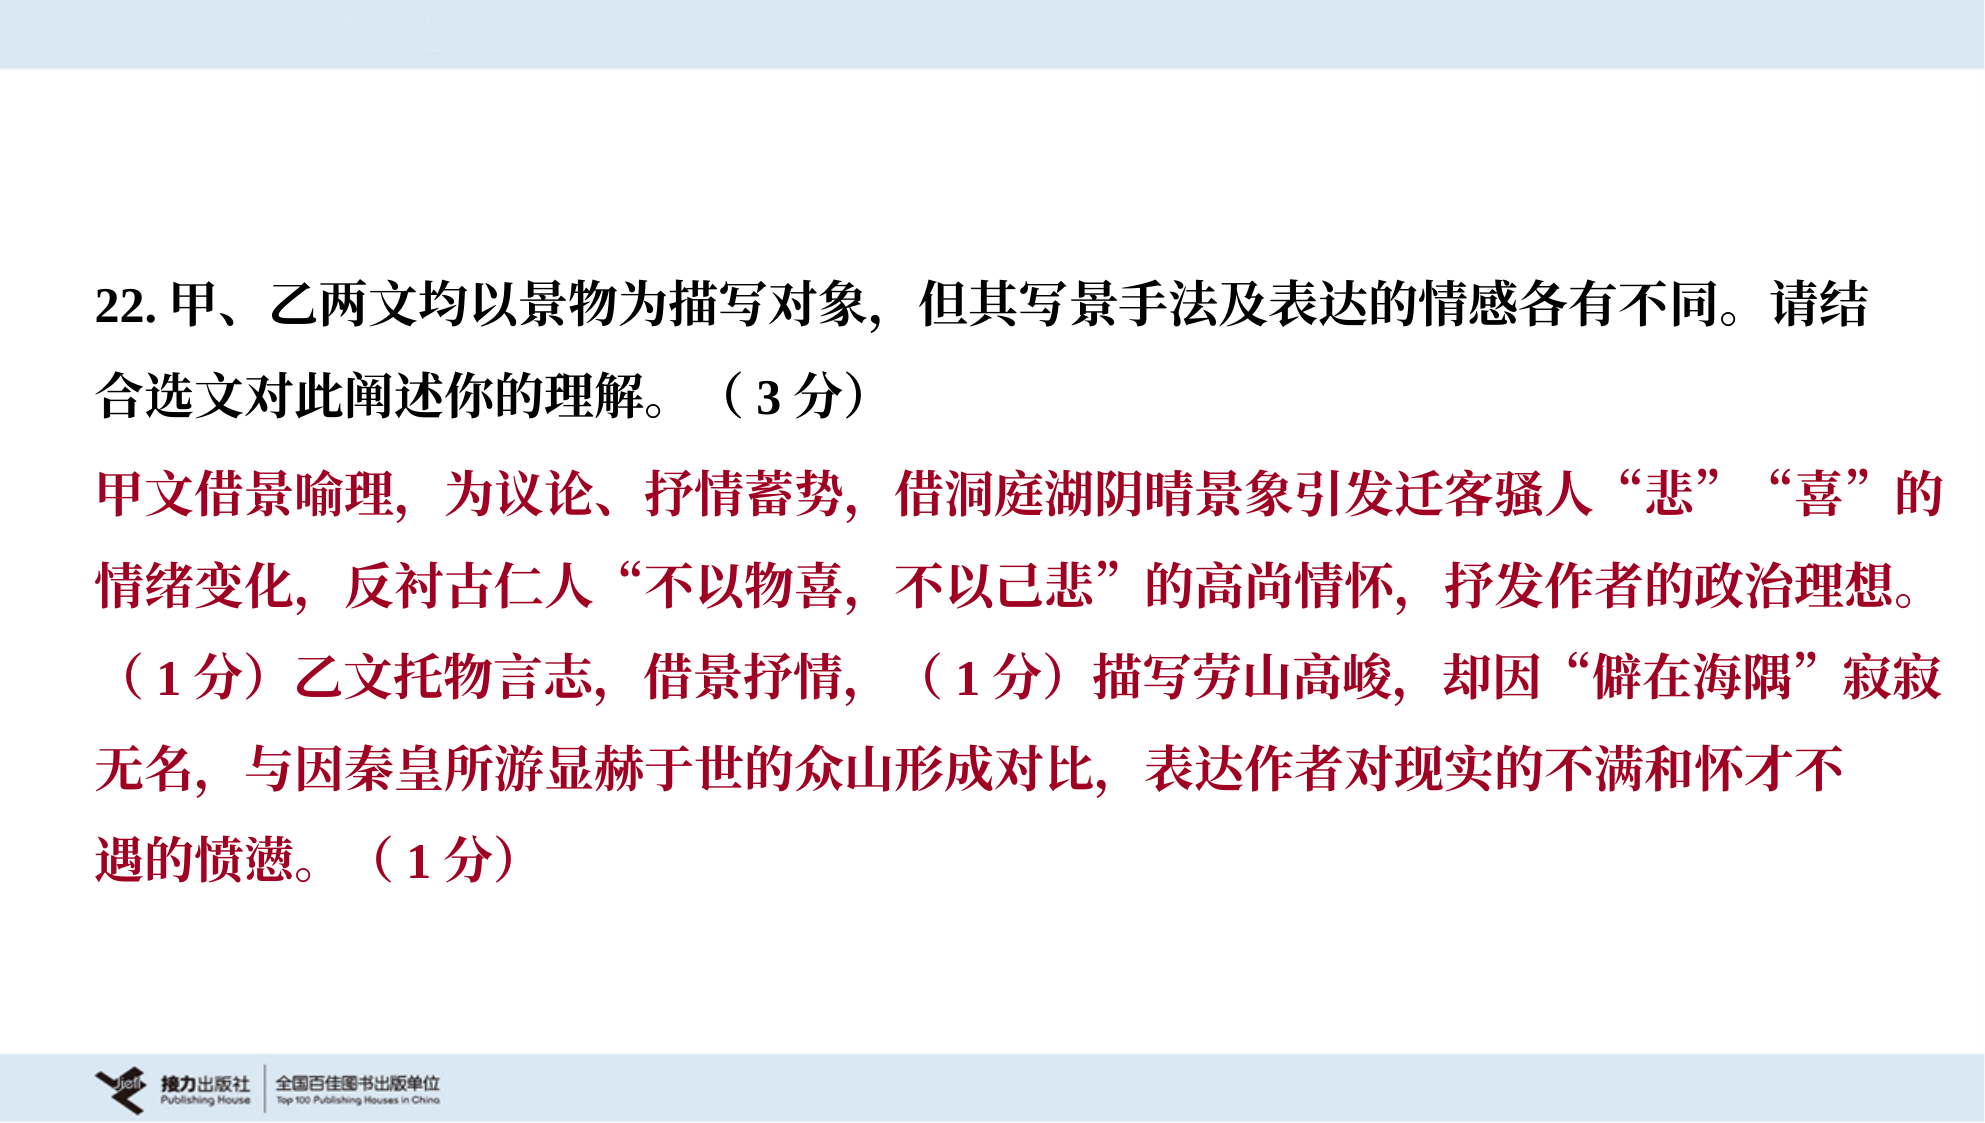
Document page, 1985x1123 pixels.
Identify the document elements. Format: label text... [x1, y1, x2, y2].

picture [0, 0, 1985, 1122]
text_box 22.甲、乙两文均以景物为描写对象，但其写景手法及表达的情感各有不同。请结 合选文对此阐述你的理解。（3分） [94, 241, 1892, 425]
text_box 甲文借景喻理，为议论、抒情蓄势，借洞庭湖阴晴景象引发迁客骚人“悲”“喜”的 情绪变化，反衬古仁人“不以物喜，不以己悲”的高尚情怀，抒发作者的政治理想。 （1分）乙文托物言志，借景抒情，（1分）描写劳山高峻，却因“僻在海隅”寂寂 无名，与因秦皇所游显赫于世的众山形成对比，表达作者对现实的不满和怀才不 遇的愤懑。（1分） [94, 430, 1874, 890]
